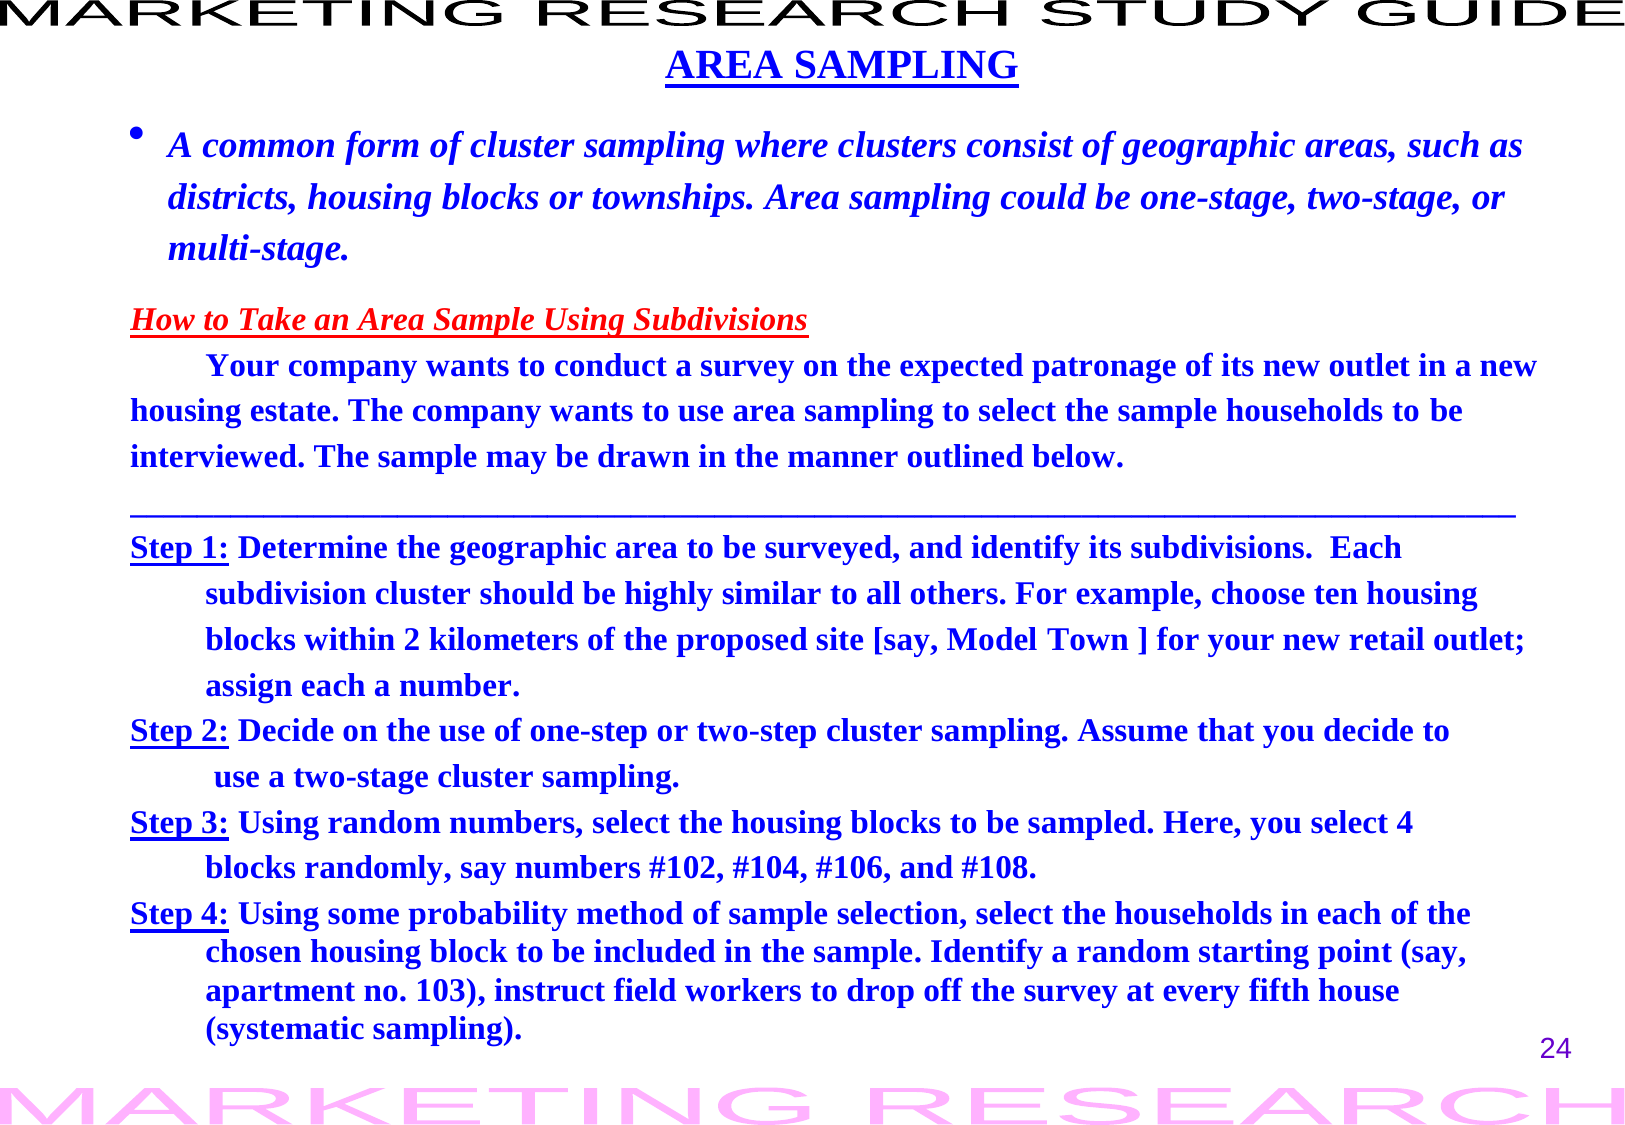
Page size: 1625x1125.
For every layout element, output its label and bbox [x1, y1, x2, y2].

text_box [129, 40, 1555, 1048]
